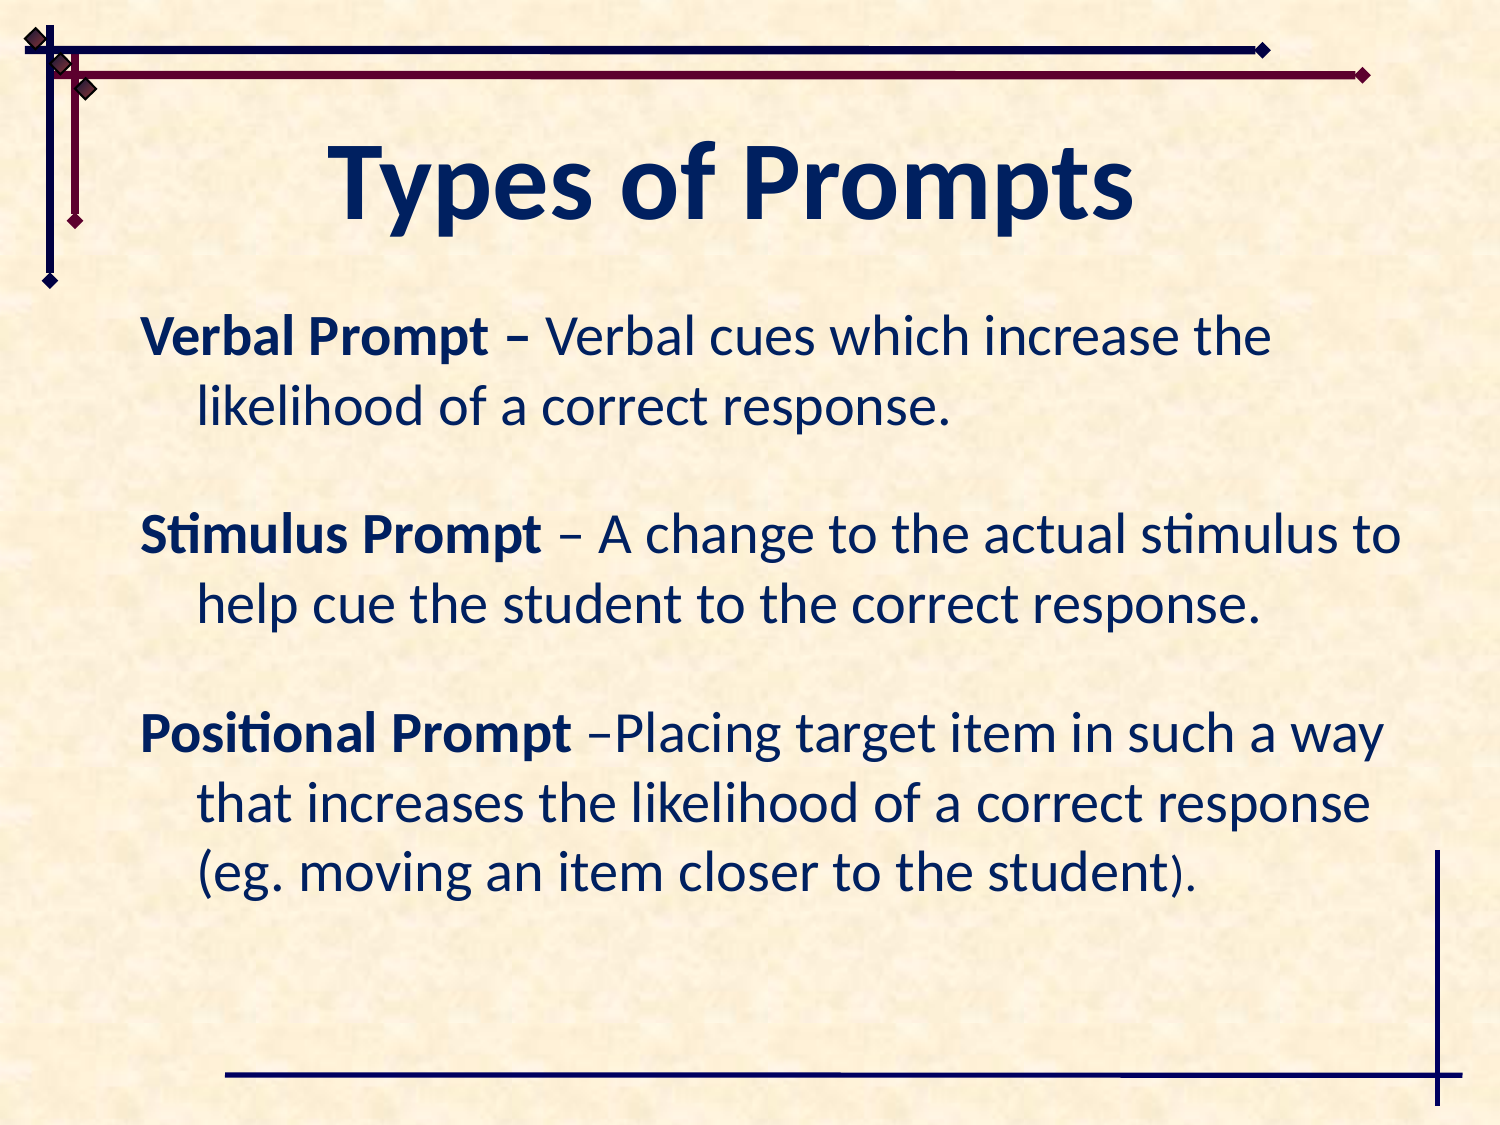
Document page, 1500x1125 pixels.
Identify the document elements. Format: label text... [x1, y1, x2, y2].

title Types of Prompts [150, 75, 1314, 275]
picture [0, 0, 1500, 1125]
list Verbal Prompt – Verbal cues which increase the likelihood of a correct response. Stimulus Prompt – A change to the actual stimulus to help cue the student to the correct response. Positional Prompt –Placing target item in such a way that increases the likelihood of a correct response (eg. moving an item closer to the student). [125, 289, 1425, 1033]
